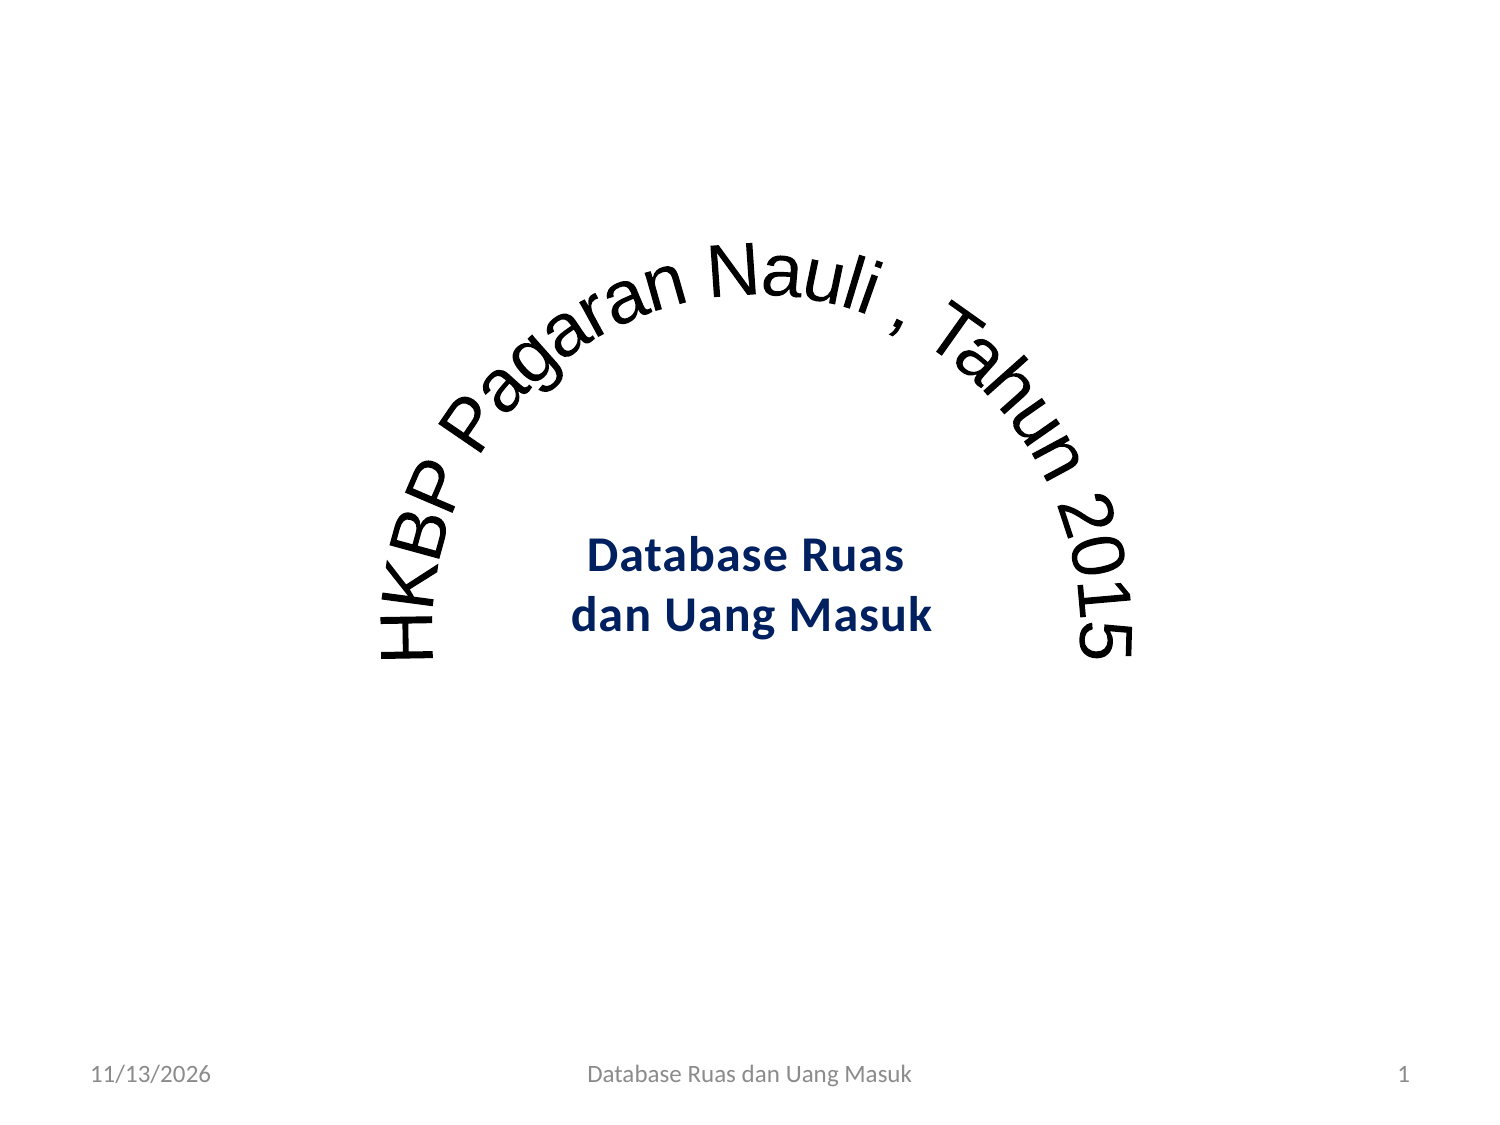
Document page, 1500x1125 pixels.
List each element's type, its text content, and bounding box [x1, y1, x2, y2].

slide_number 1 [1074, 1042, 1425, 1103]
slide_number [75, 1042, 425, 1103]
footer Database Ruas dan Uang Masuk [512, 1042, 988, 1103]
text_box Database Ruas dan Uang Masuk [555, 513, 948, 649]
